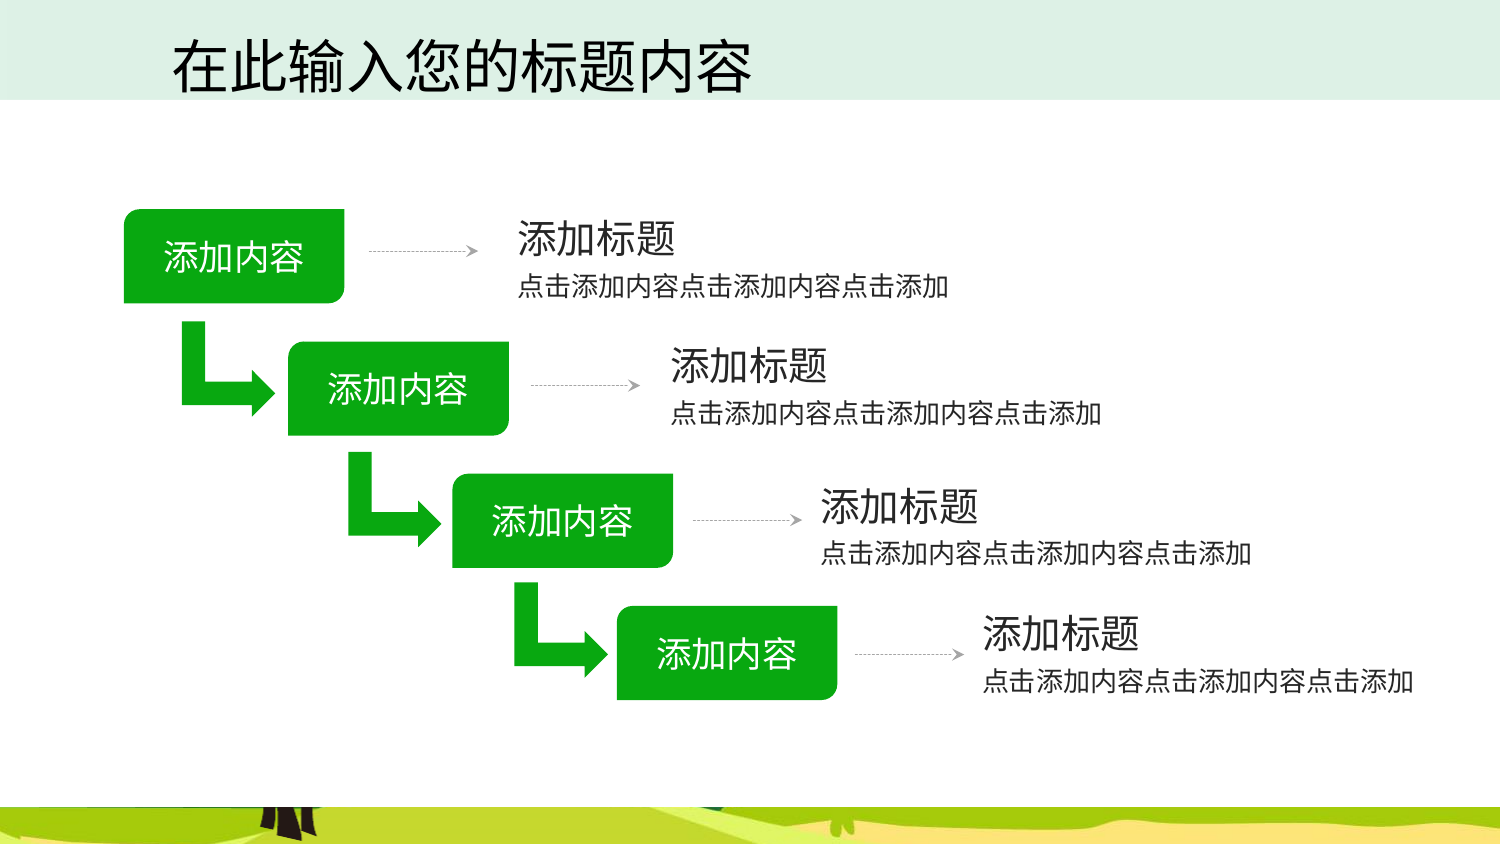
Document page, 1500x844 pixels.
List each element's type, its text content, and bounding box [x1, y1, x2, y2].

text_box 添加内容 [615, 604, 839, 702]
text_box [180, 320, 277, 420]
text_box [513, 581, 610, 681]
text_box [502, 209, 968, 311]
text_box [655, 336, 1121, 438]
text_box 添加内容 [451, 472, 675, 569]
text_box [805, 477, 1271, 579]
text_box [347, 450, 443, 550]
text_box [967, 604, 1432, 706]
text_box 添加内容 [287, 340, 510, 437]
text_box 在此输入您的标题内容 [156, 22, 793, 108]
text_box 添加内容 [122, 207, 346, 305]
picture [0, 807, 1500, 844]
picture [0, 0, 1500, 99]
